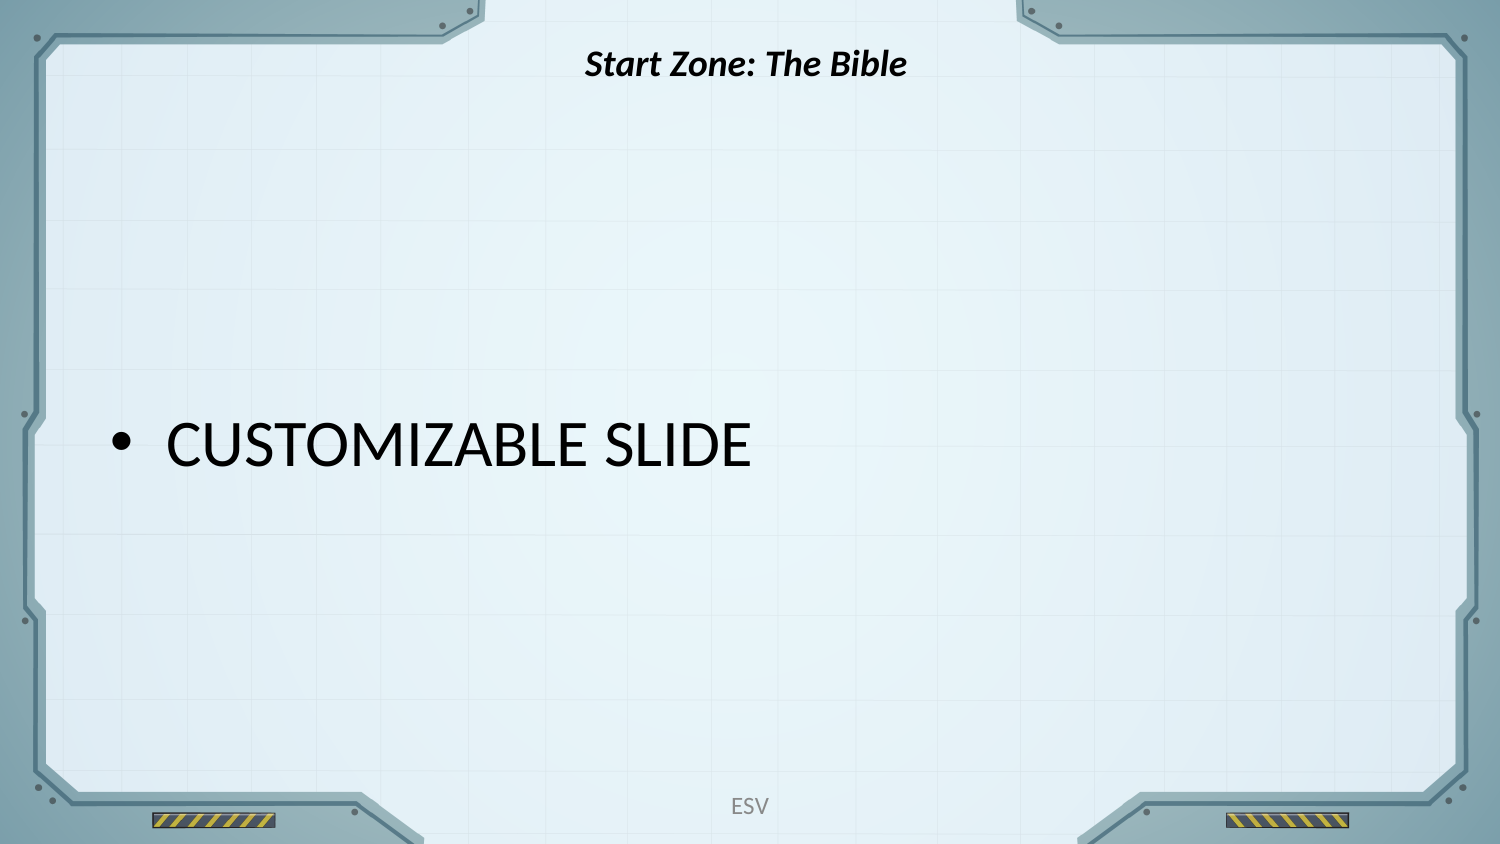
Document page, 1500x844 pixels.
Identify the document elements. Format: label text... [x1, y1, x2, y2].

text_box ESV [512, 782, 988, 828]
picture [0, 0, 1500, 845]
text_box CUSTOMIZABLE SLIDE [94, 121, 1400, 759]
text_box Start Zone: The Bible [502, 31, 992, 92]
